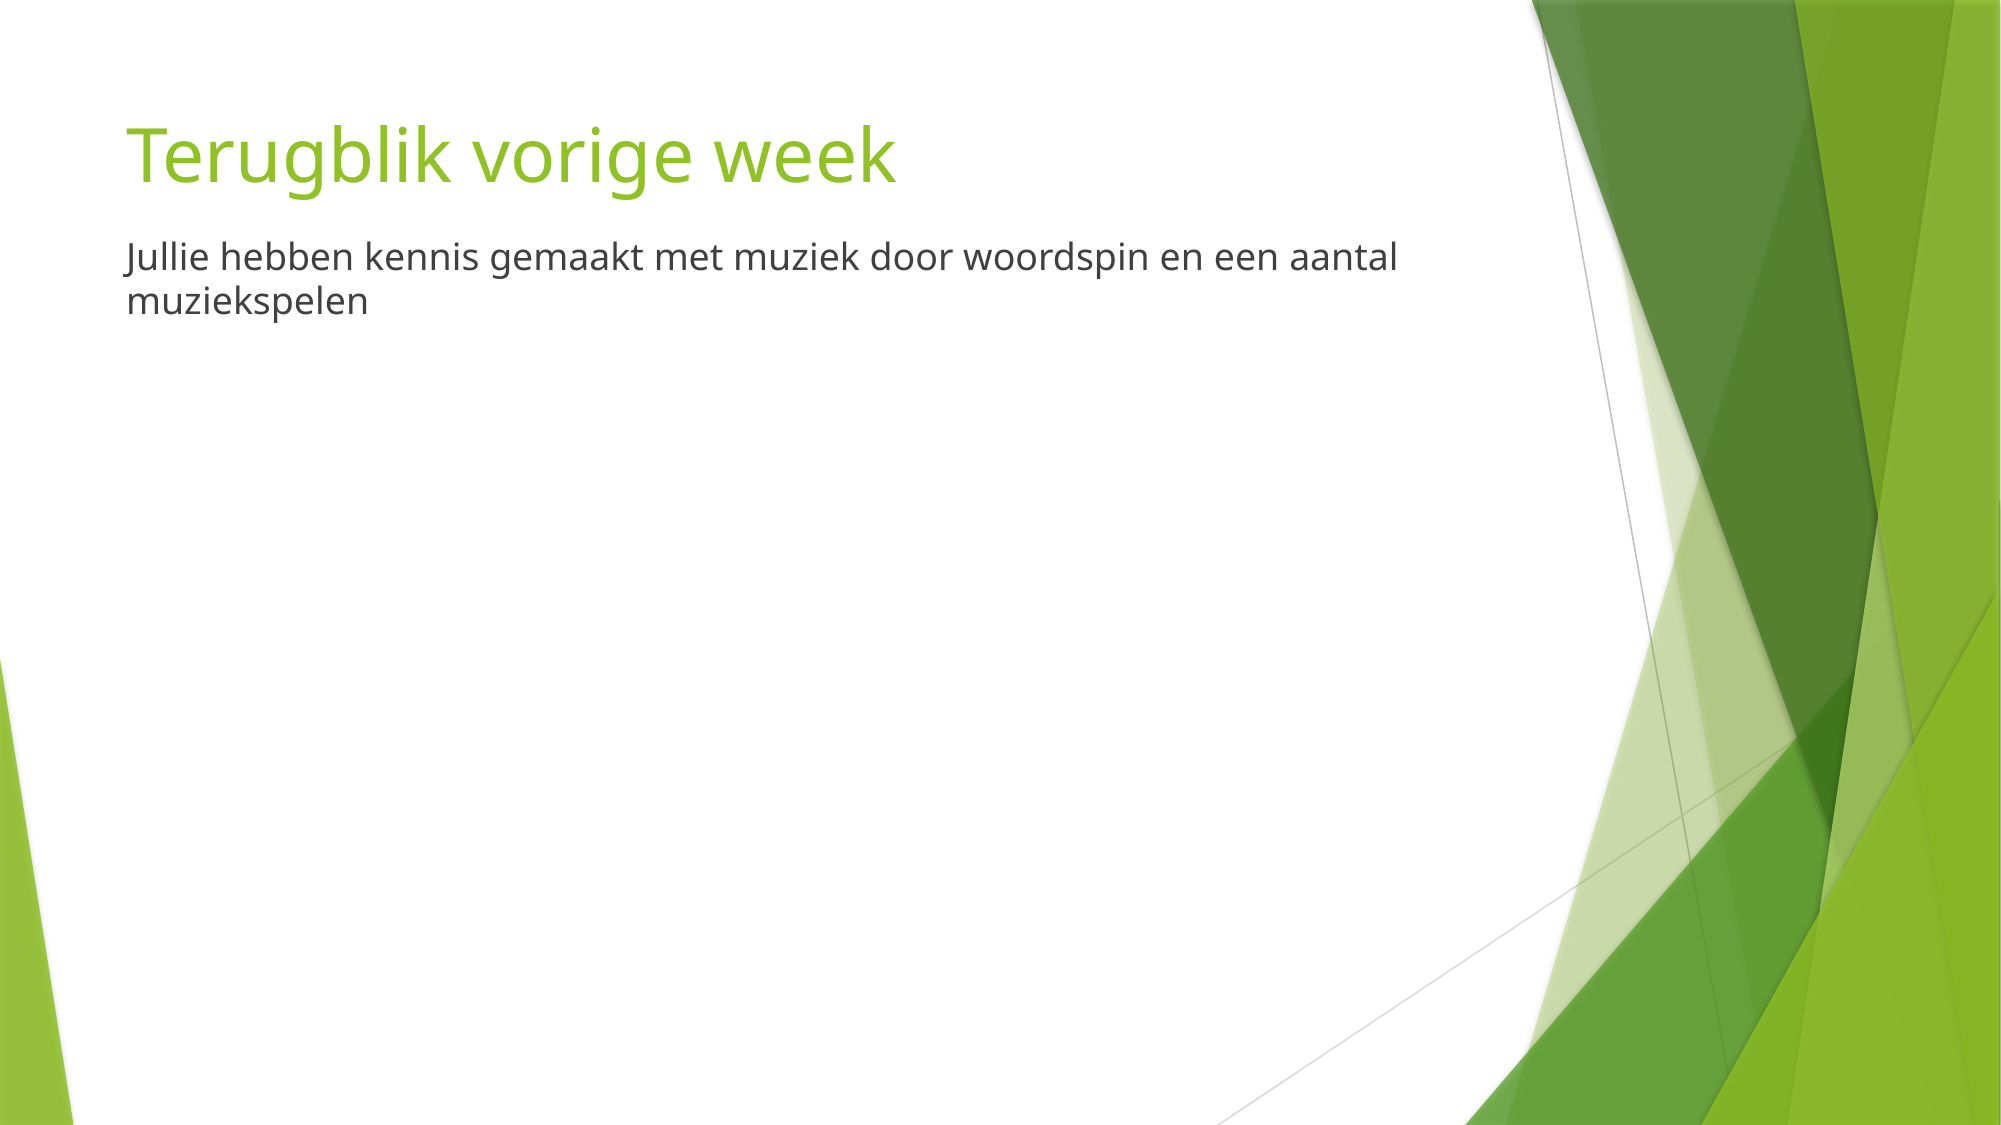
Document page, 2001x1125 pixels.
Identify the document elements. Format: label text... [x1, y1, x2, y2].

list Jullie hebben kennis gemaakt met muziek door woordspin en een aantal muziekspelen [111, 224, 1631, 862]
title Terugblik vorige week [111, 99, 1522, 224]
